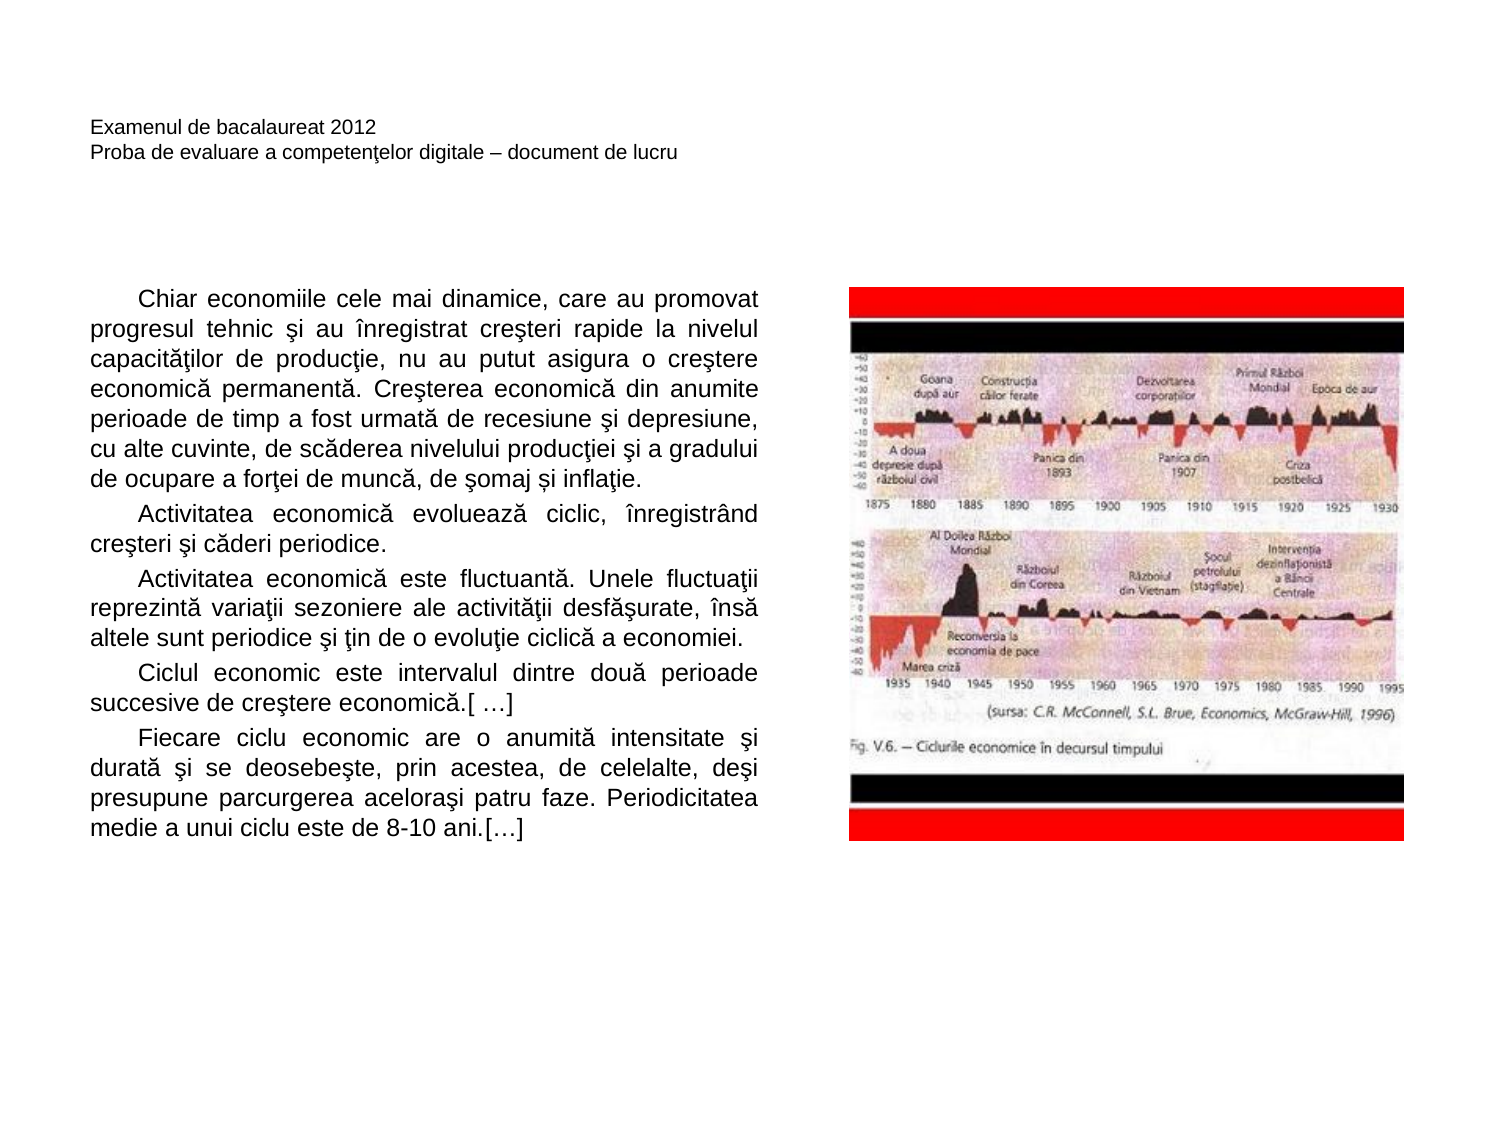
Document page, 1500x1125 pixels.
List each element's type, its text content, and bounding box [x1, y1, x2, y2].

list Chiar economiile cele mai dinamice, care au promovat progresul tehnic şi au înregistrat creşteri rapide la nivelul capacităţilor de producţie, nu au putut asigura o creştere economică permanentă. Creşterea economică din anumite perioade de timp a fost urmată de recesiune şi depresiune, cu alte cuvinte, de scăderea nivelului producţiei şi a gradului de ocupare a forţei de muncă, de şomaj și inflaţie. Activitatea economică evoluează ciclic, înregistrând creşteri şi căderi periodice. Activitatea economică este fluctuantă. Unele fluctuaţii reprezintă variaţii sezoniere ale activităţii desfăşurate, însă altele sunt periodice şi ţin de o evoluţie ciclică a economiei. Ciclul economic este intervalul dintre două perioade succesive de creştere economică.[ …] Fiecare ciclu economic are o anumită intensitate şi durată şi se deosebeşte, prin acestea, de celelalte, deşi presupune parcurgerea aceloraşi patru faze. Periodicitatea medie a unui ciclu este de 8-10 ani.[…] [74, 274, 776, 926]
picture [849, 287, 1404, 841]
title Examenul de bacalaureat 2012 Proba de evaluare a competenţelor digitale – document de lucru [74, 44, 1426, 233]
